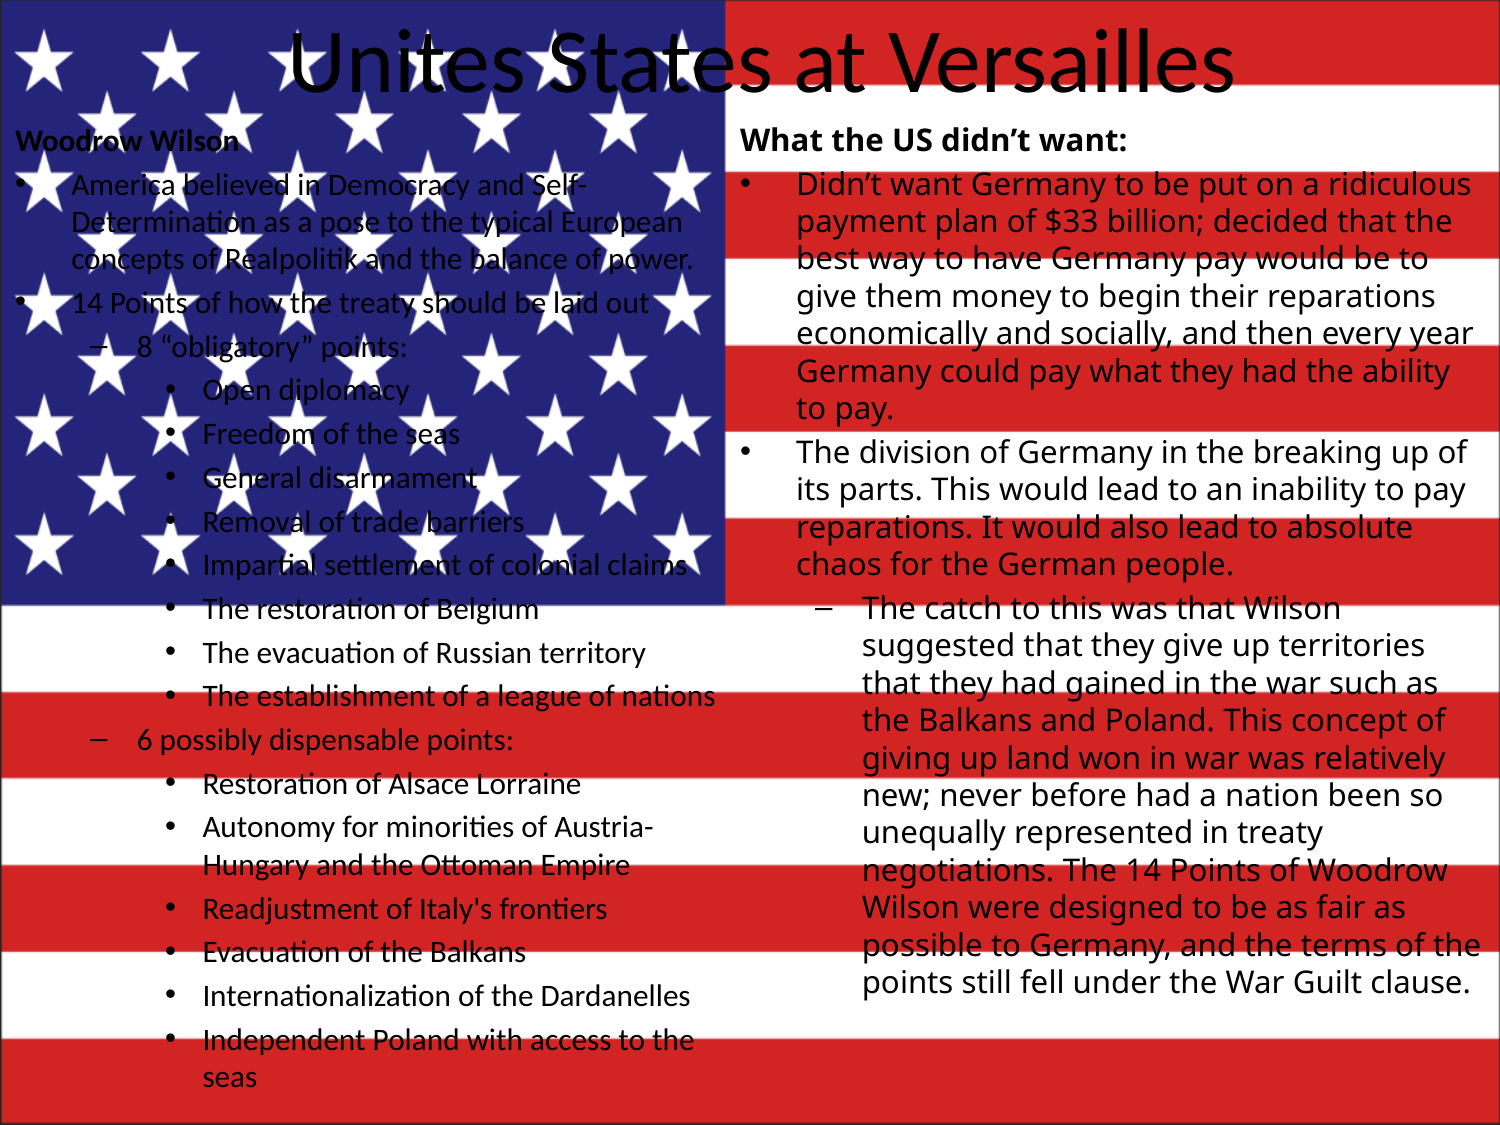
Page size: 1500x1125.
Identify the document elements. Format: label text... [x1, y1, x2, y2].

list What the US didn’t want: Didn’t want Germany to be put on a ridiculous payment plan of $33 billion; decided that the best way to have Germany pay would be to give them money to begin their reparations economically and socially, and then every year Germany could pay what they had the ability to pay. The division of Germany in the breaking up of its parts. This would lead to an inability to pay reparations. It would also lead to absolute chaos for the German people. The catch to this was that Wilson suggested that they give up territories that they had gained in the war such as the Balkans and Poland. This concept of giving up land won in war was relatively new; never before had a nation been so unequally represented in treaty negotiations. The 14 Points of Woodrow Wilson were designed to be as fair as possible to Germany, and the terms of the points still fell under the War Guilt clause. [725, 112, 1500, 1038]
title Unites States at Versailles [87, 0, 1438, 112]
list Woodrow Wilson America believed in Democracy and Self-Determination as a pose to the typical European concepts of Realpolitik and the balance of power. 14 Points of how the treaty should be laid out 8 “obligatory” points: Open diplomacy Freedom of the seas General disarmament Removal of trade barriers Impartial settlement of colonial claims The restoration of Belgium The evacuation of Russian territory The establishment of a league of nations 6 possibly dispensable points: Restoration of Alsace Lorraine Autonomy for minorities of Austria-Hungary and the Ottoman Empire Readjustment of Italy's frontiers Evacuation of the Balkans Internationalization of the Dardanelles Independent Poland with access to the seas [0, 112, 738, 1125]
